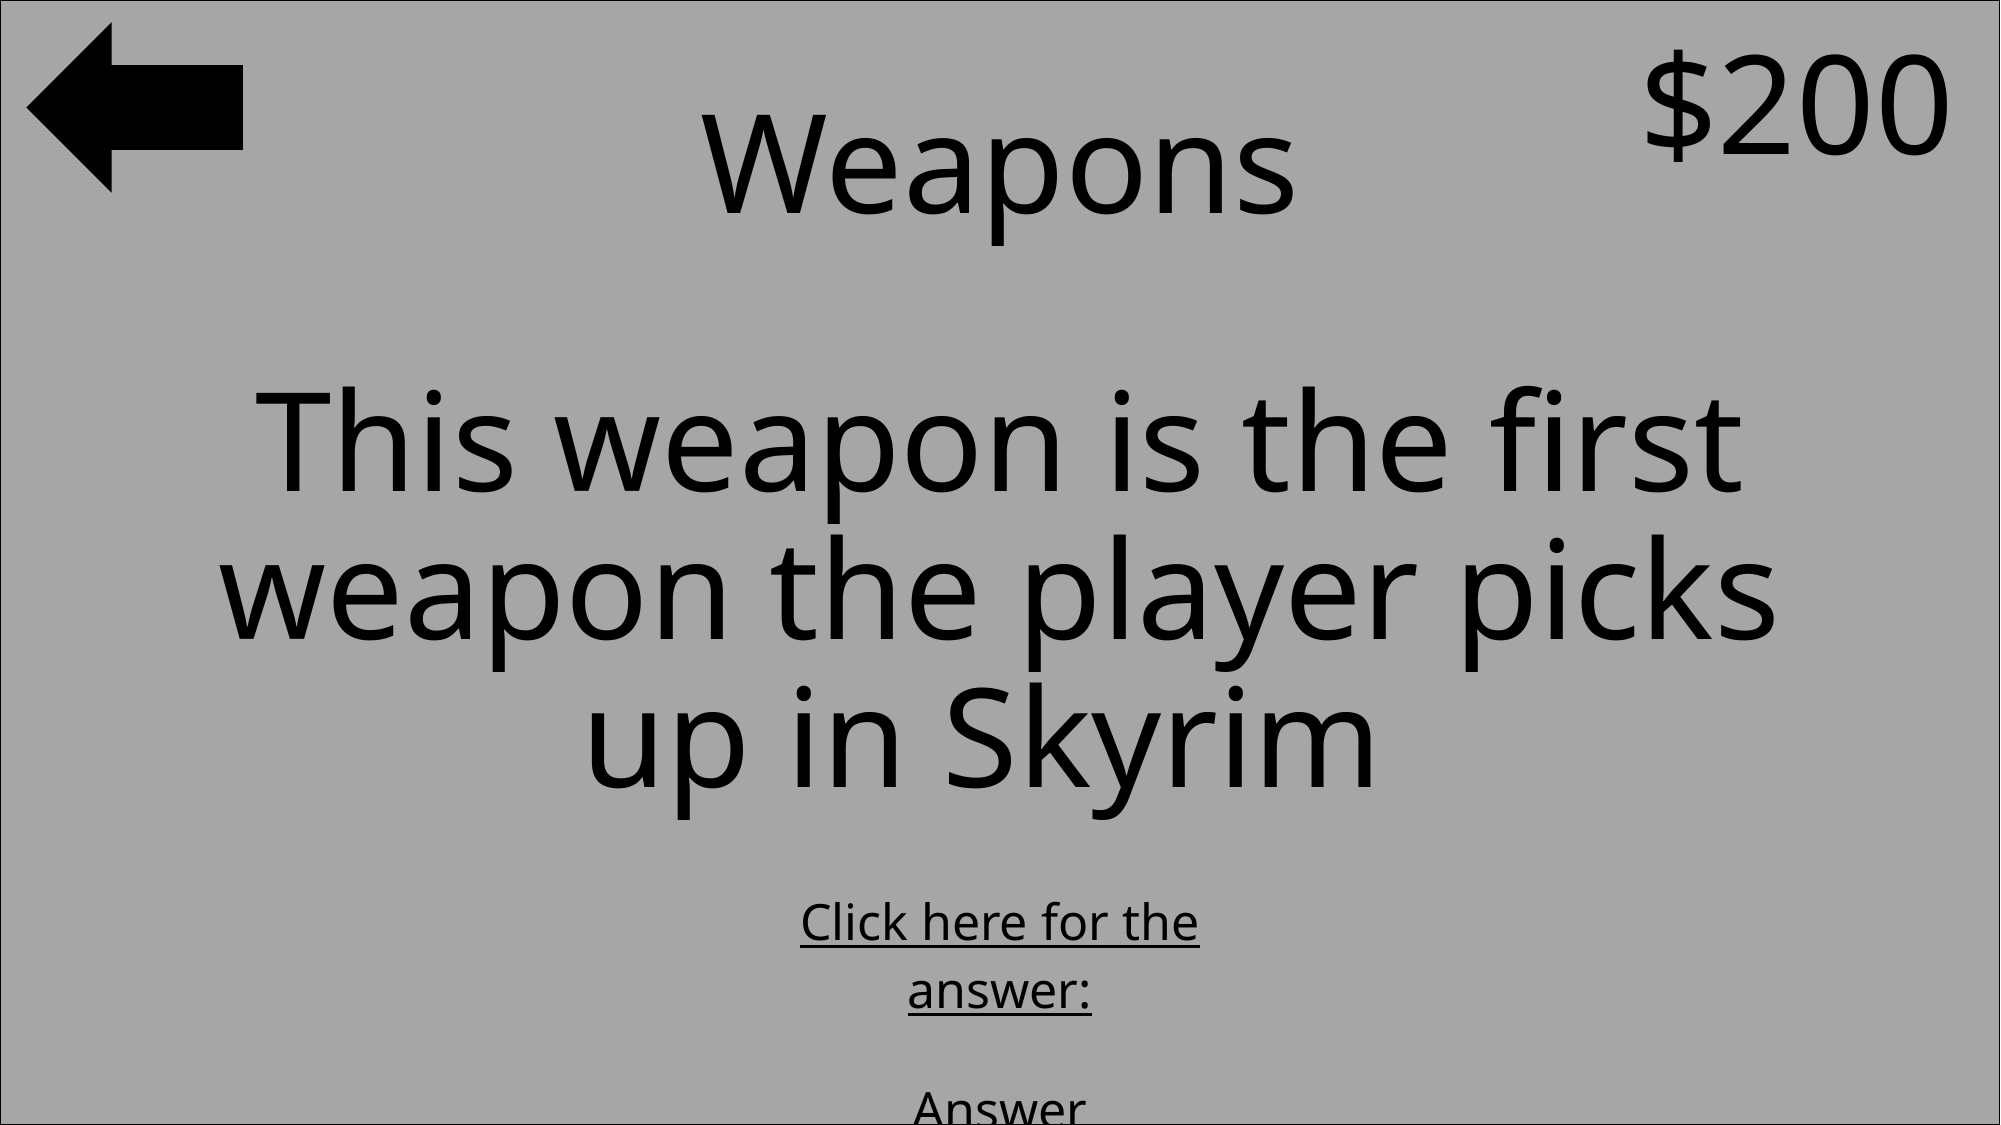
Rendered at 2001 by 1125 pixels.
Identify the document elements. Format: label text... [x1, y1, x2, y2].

text_box [0, 0, 2000, 1125]
text_box Weapons [137, 59, 1863, 278]
text_box Click here for the answer: Answer [694, 883, 1306, 1125]
text_box This weapon is the first weapon the player picks up in Skyrim [158, 364, 1842, 839]
text_box $200 [1593, 1, 2000, 219]
text_box [26, 22, 243, 193]
